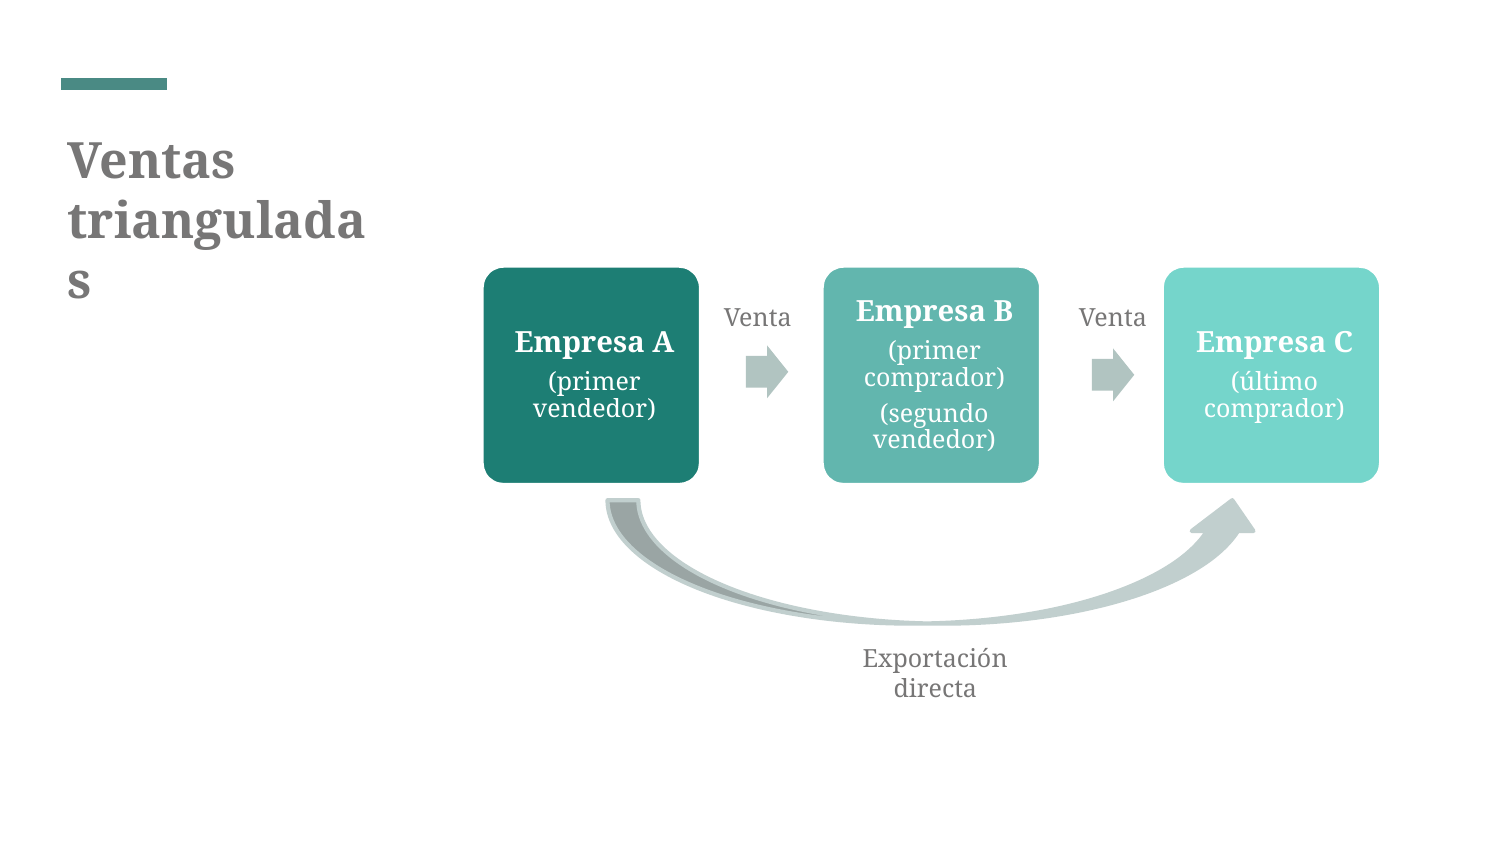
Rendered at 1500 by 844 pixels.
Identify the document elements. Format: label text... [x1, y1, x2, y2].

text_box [445, 13, 1382, 606]
text_box Exportación directa [846, 635, 1025, 711]
text_box [787, 615, 1068, 626]
title Ventas trianguladas [52, 113, 405, 631]
